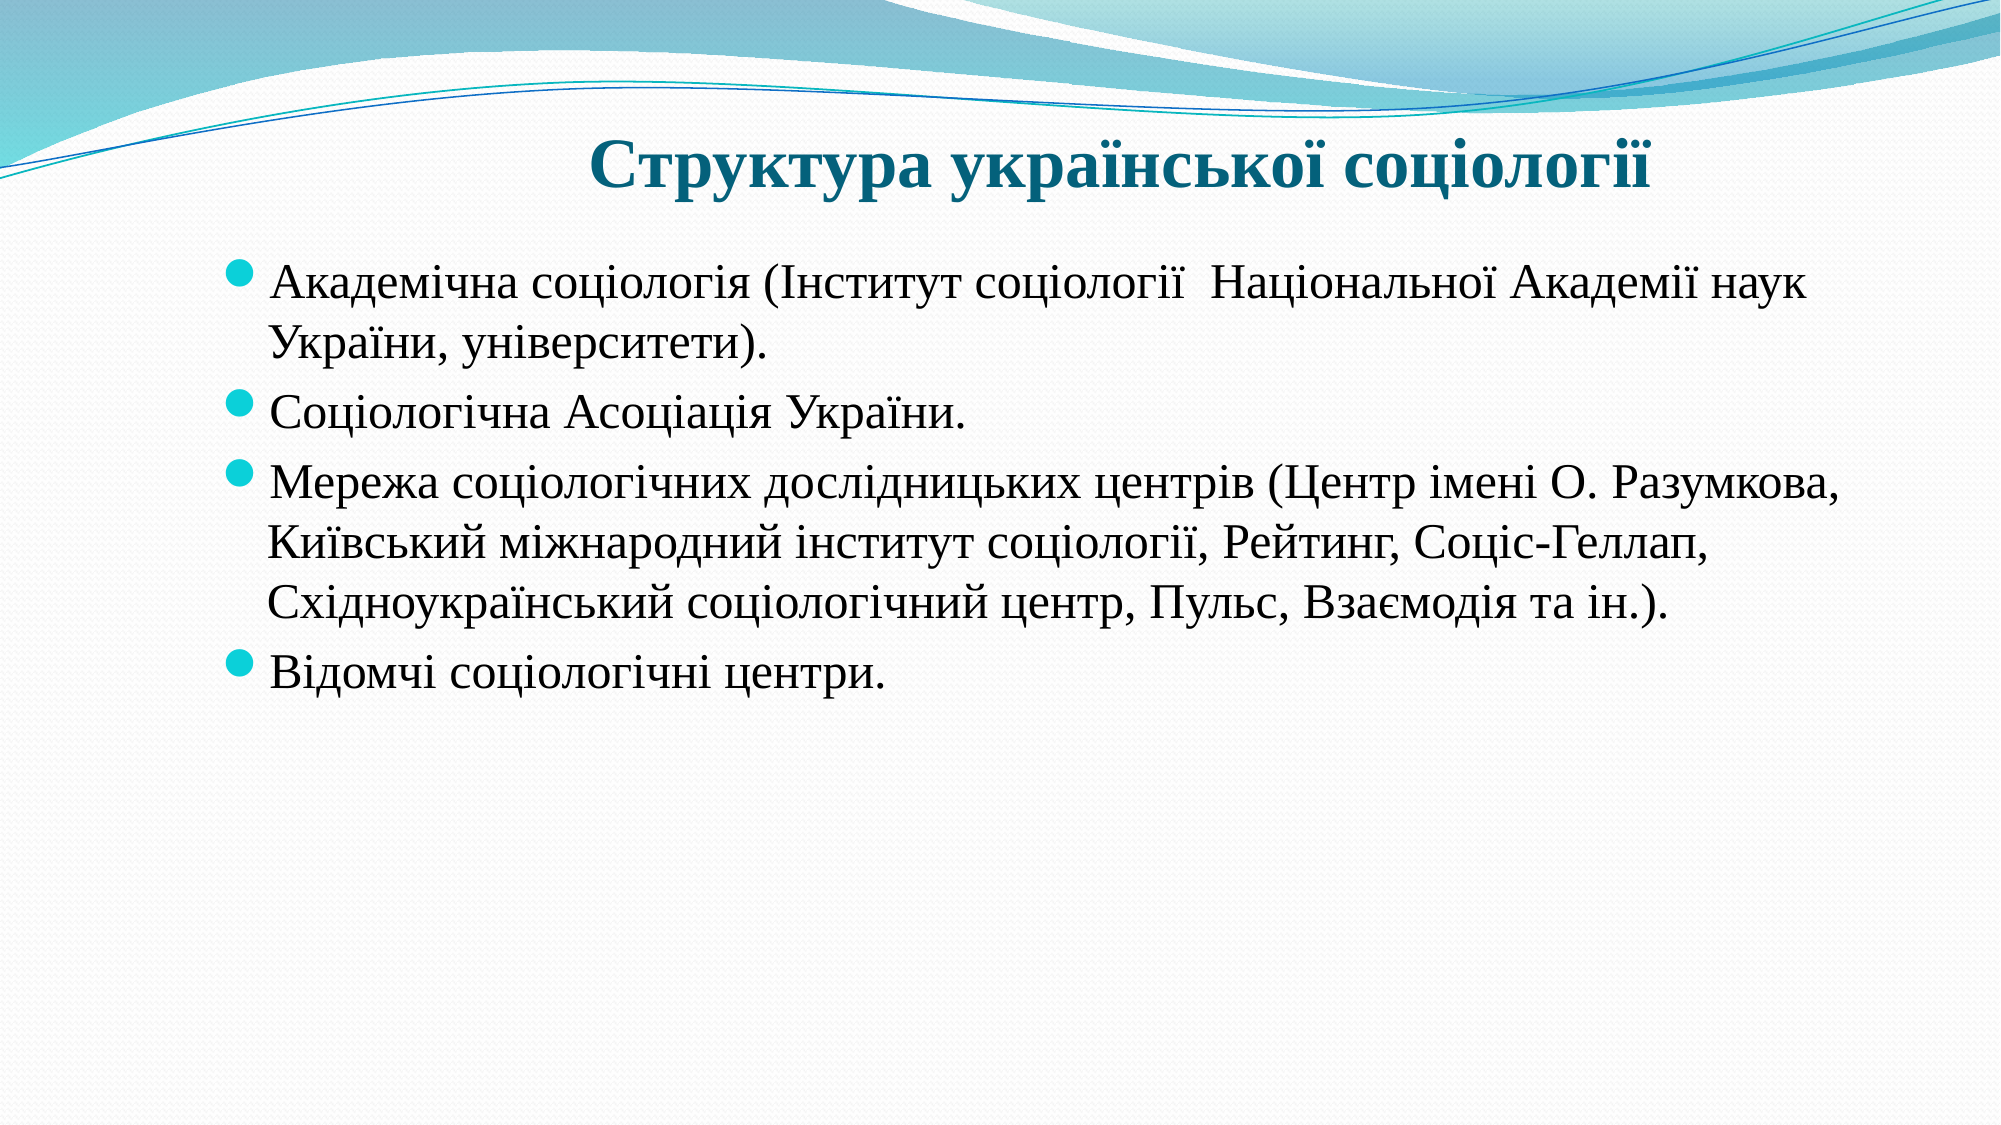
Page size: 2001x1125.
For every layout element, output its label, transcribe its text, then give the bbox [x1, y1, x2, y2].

list Академічна соціологія (Інститут соціології Національної Академії наук України, університети). Соціологічна Асоціація України. Мережа соціологічних дослідницьких центрів (Центр імені О. Разумкова, Київський міжнародний інститут соціології, Рейтинг, Соціс-Геллап, Східноукраїнський соціологічний центр, Пульс, Взаємодія та ін.). Відомчі соціологічні центри. [207, 241, 1877, 862]
title Структура української соціології [562, 102, 1680, 203]
